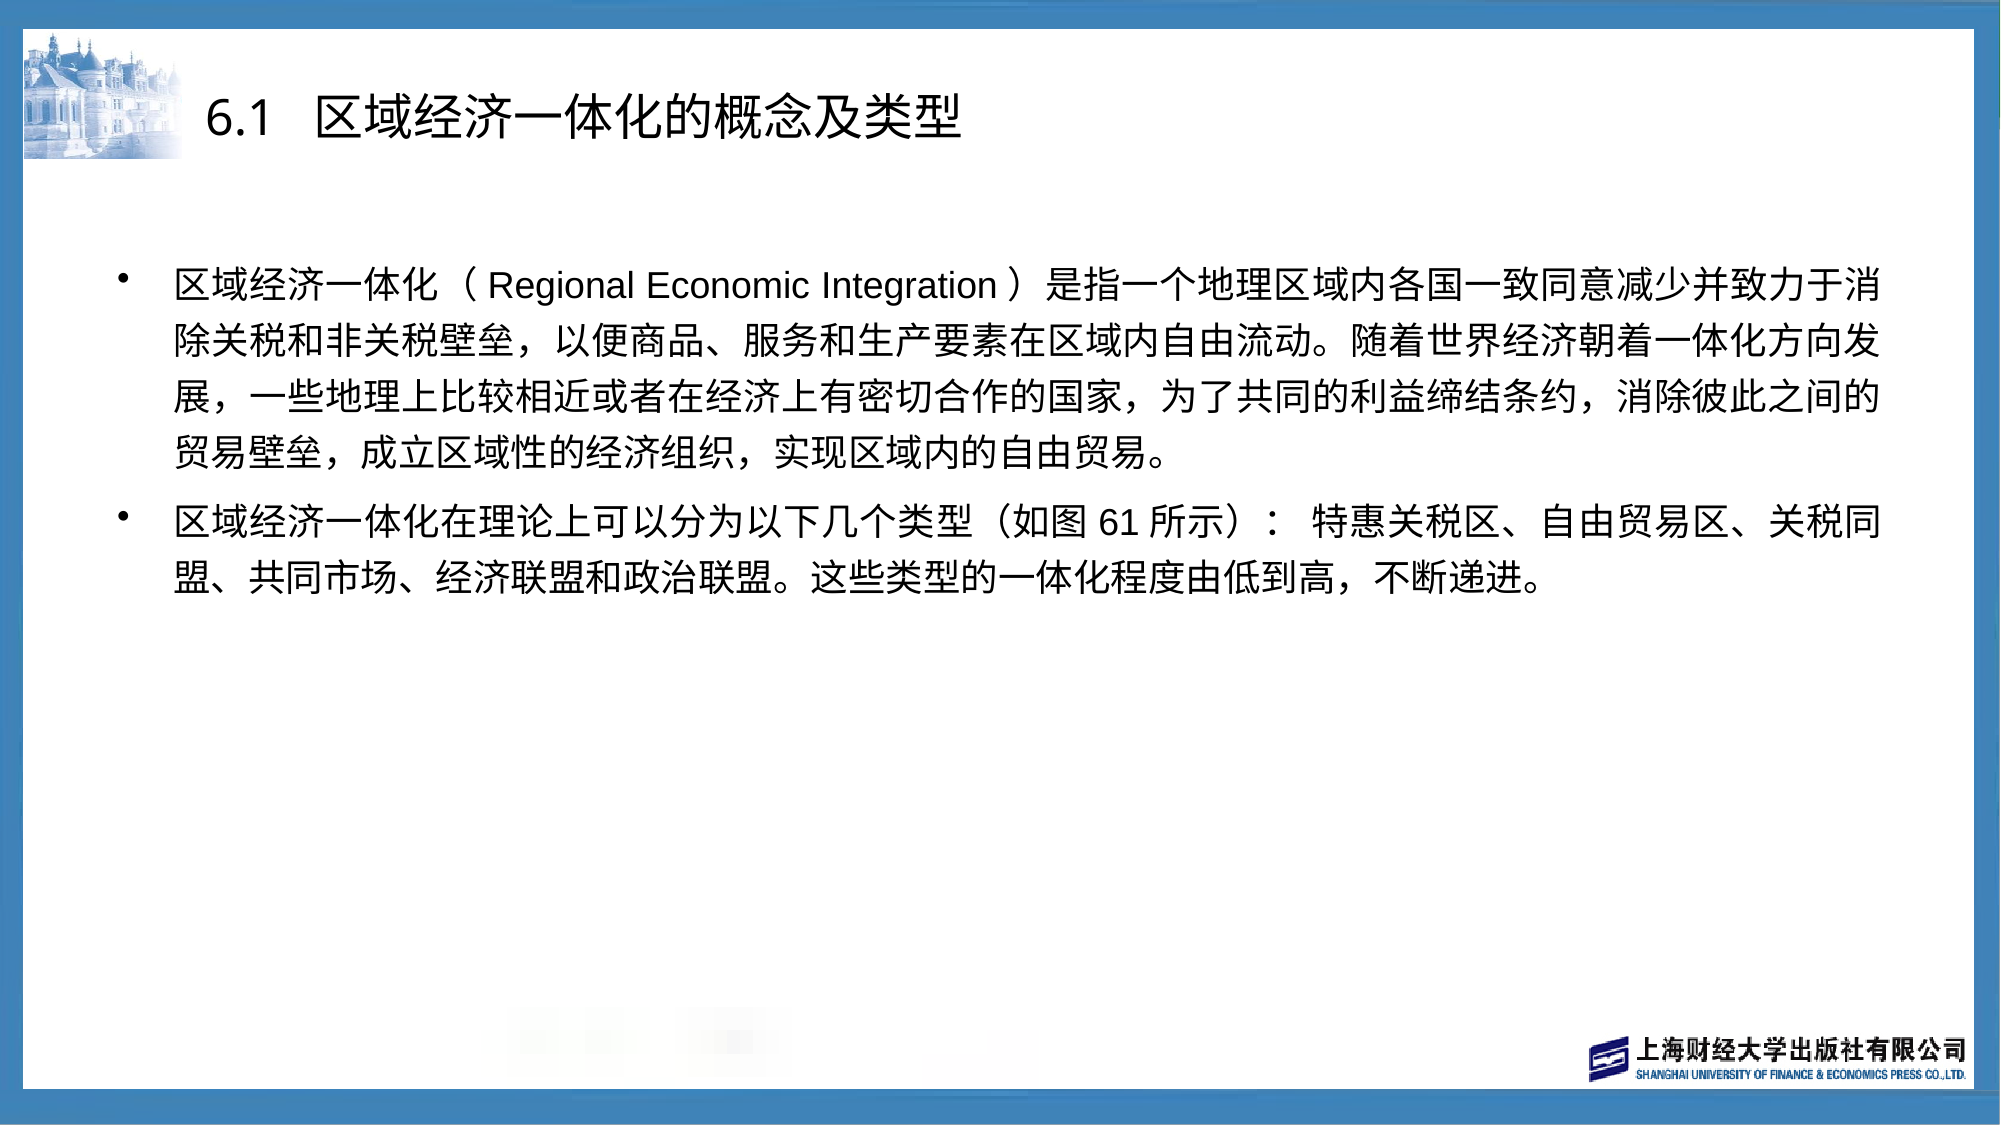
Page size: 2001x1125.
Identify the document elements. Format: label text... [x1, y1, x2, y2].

title 6.1 区域经济一体化的概念及类型 [190, 64, 1547, 168]
picture [0, 0, 2001, 1125]
list 区域经济一体化（Regional Economic Integration）是指一个地理区域内各国一致同意减少并致力于消除关税和非关税壁垒，以便商品、服务和生产要素在区域内自由流动。随着世界经济朝着一体化方向发展，一些地理上比较相近或者在经济上有密切合作的国家，为了共同的利益缔结条约，消除彼此之间的贸易壁垒，成立区域性的经济组织，实现区域内的自由贸易。 区域经济一体化在理论上可以分为以下几个类型（如图61所示）： 特惠关税区、自由贸易区、关税同盟、共同市场、经济联盟和政治联盟。这些类型的一体化程度由低到高，不断递进。 [102, 241, 1898, 1065]
